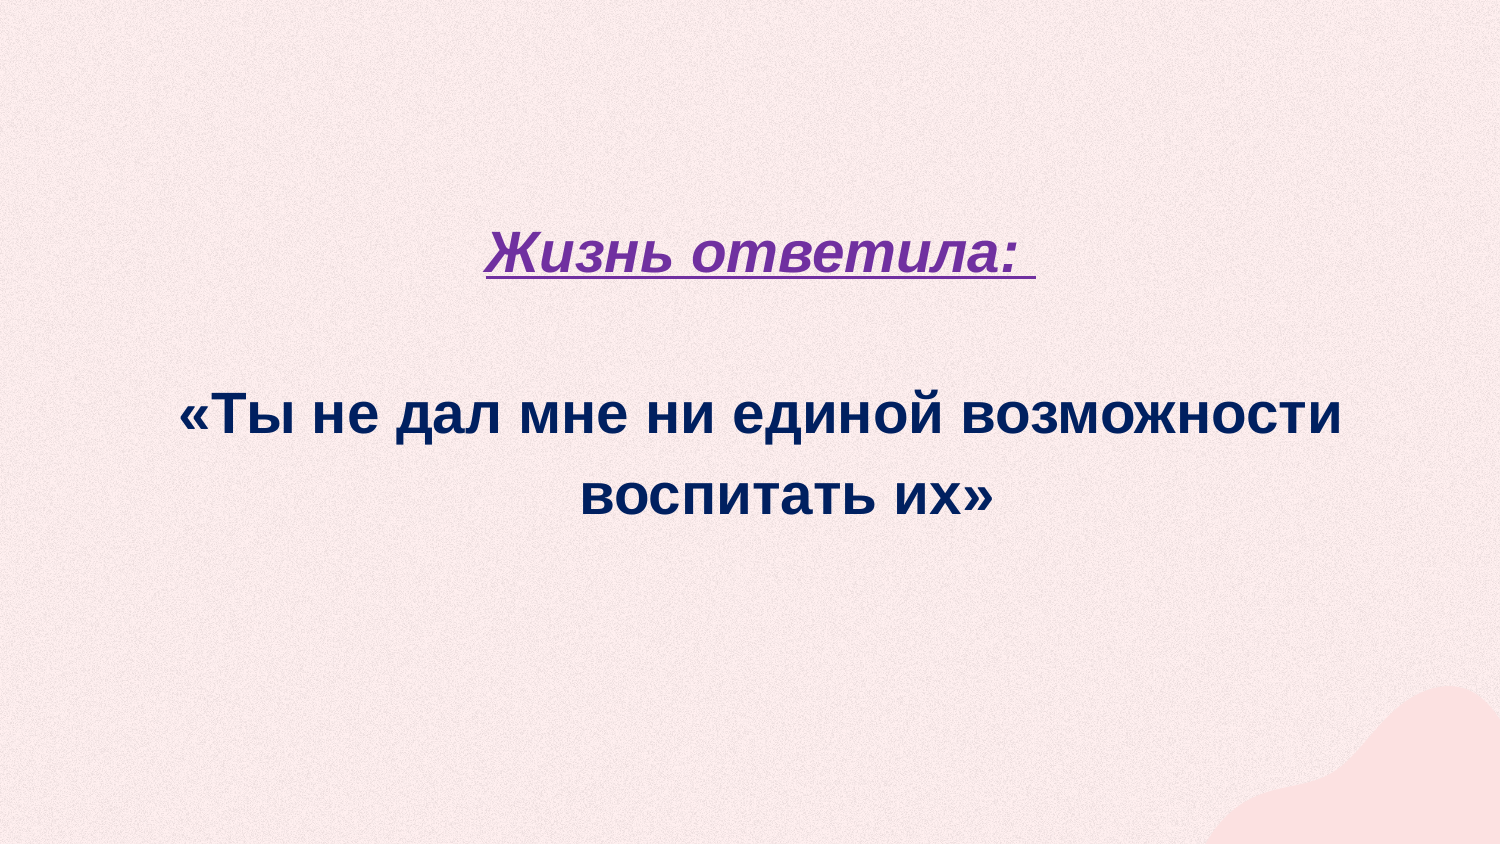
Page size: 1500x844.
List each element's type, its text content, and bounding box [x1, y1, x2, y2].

list Жизнь ответила: «Ты не дал мне ни единой возможности воспитать их» [115, 189, 1384, 750]
